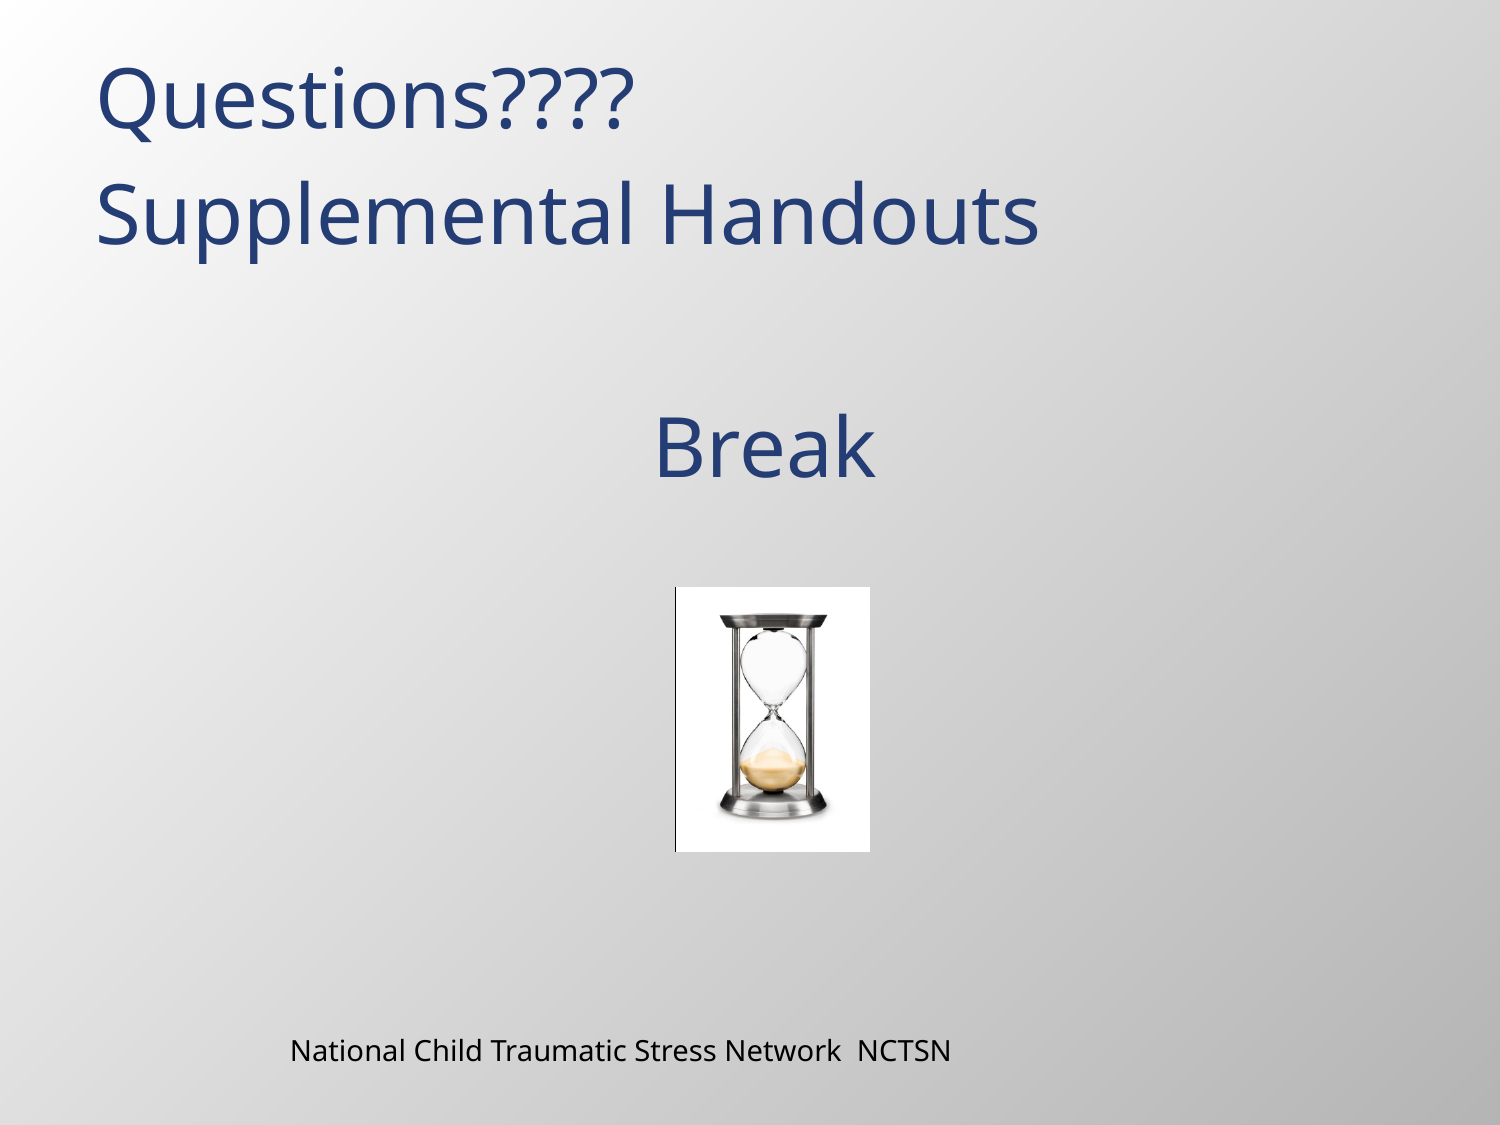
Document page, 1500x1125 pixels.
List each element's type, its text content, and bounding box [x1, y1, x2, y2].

text_box National Child Traumatic Stress Network NCTSN [274, 1024, 1100, 1075]
picture [674, 587, 870, 853]
list Questions???? Supplemental Handouts Break [57, 37, 1450, 1015]
